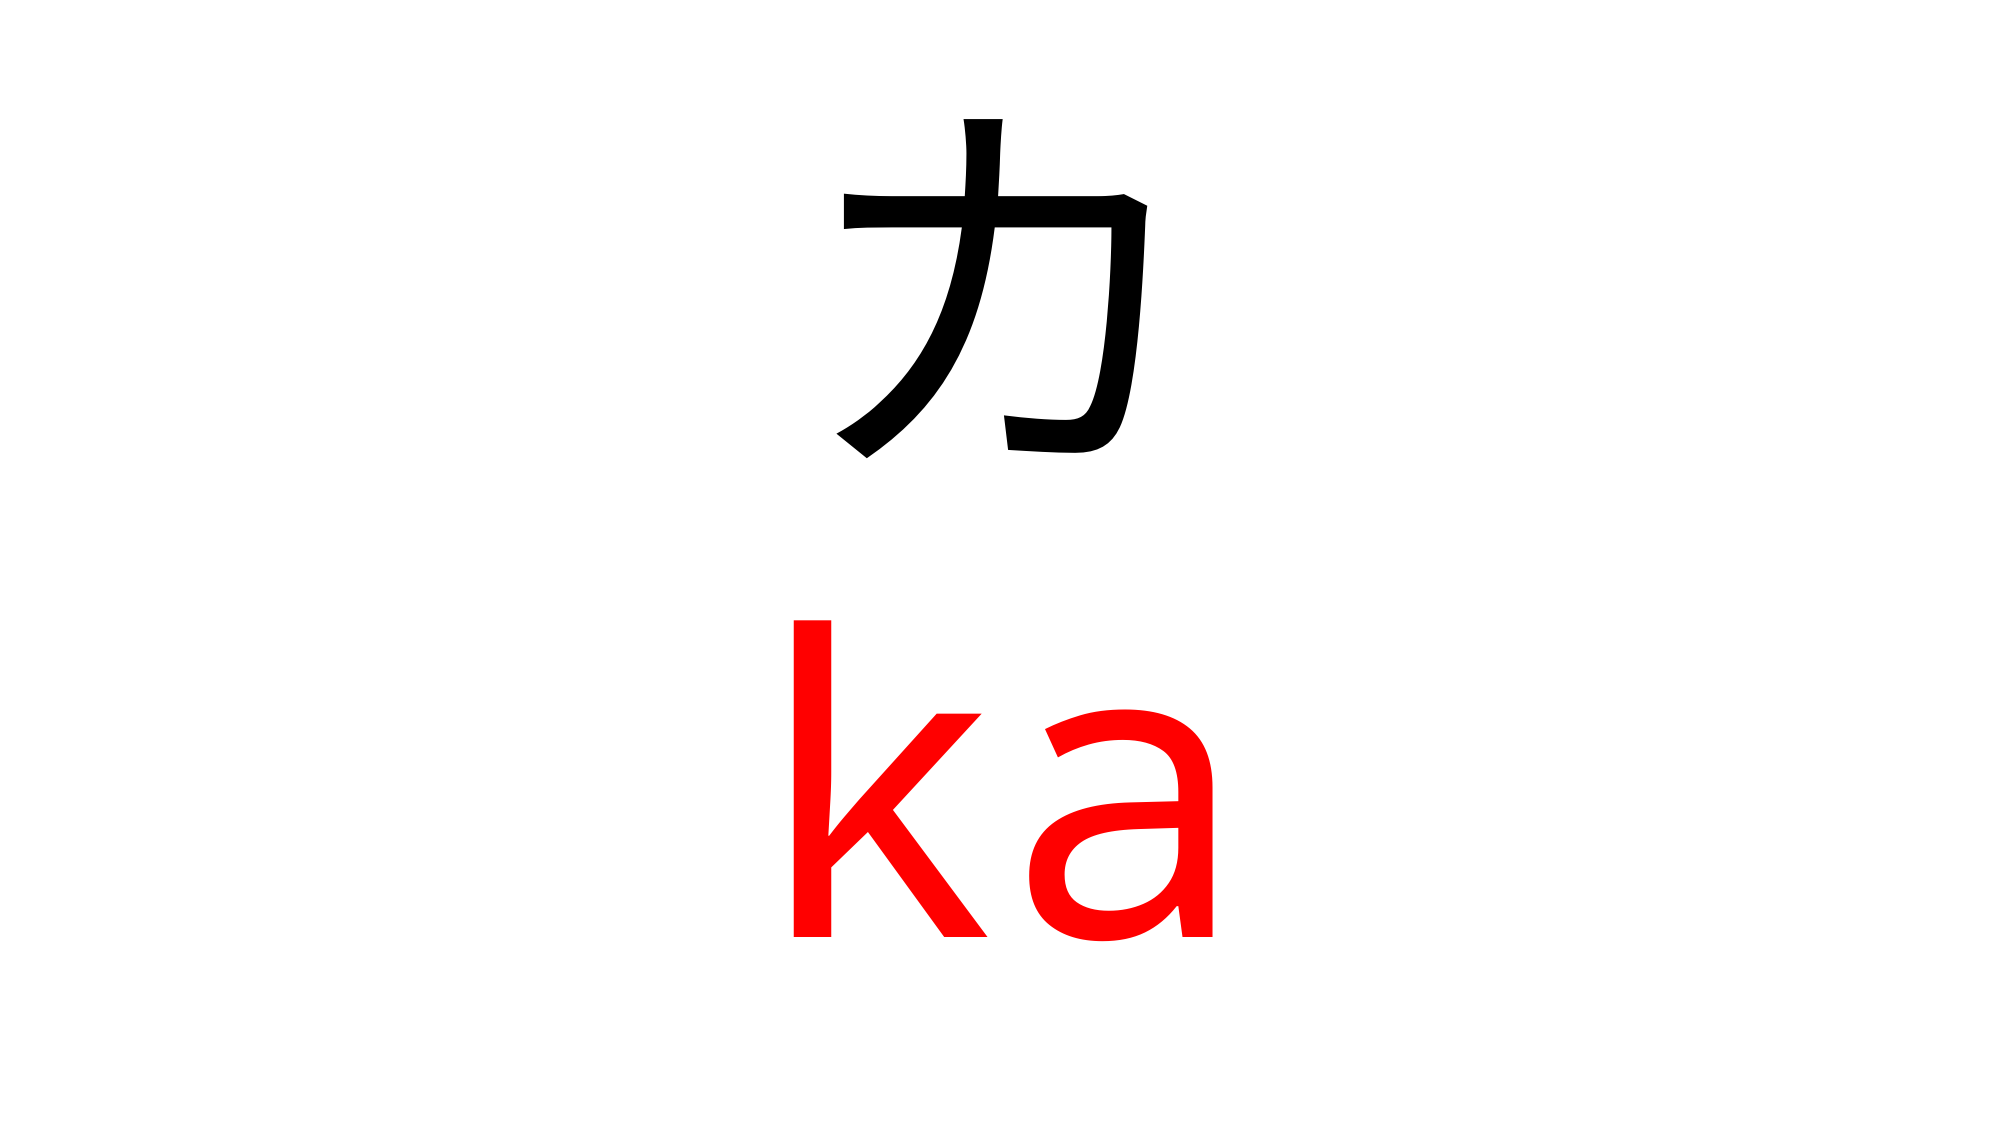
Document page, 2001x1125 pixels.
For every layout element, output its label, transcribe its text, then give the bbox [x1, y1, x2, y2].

title カ [249, 71, 1750, 545]
text_box ka [249, 562, 1750, 1036]
